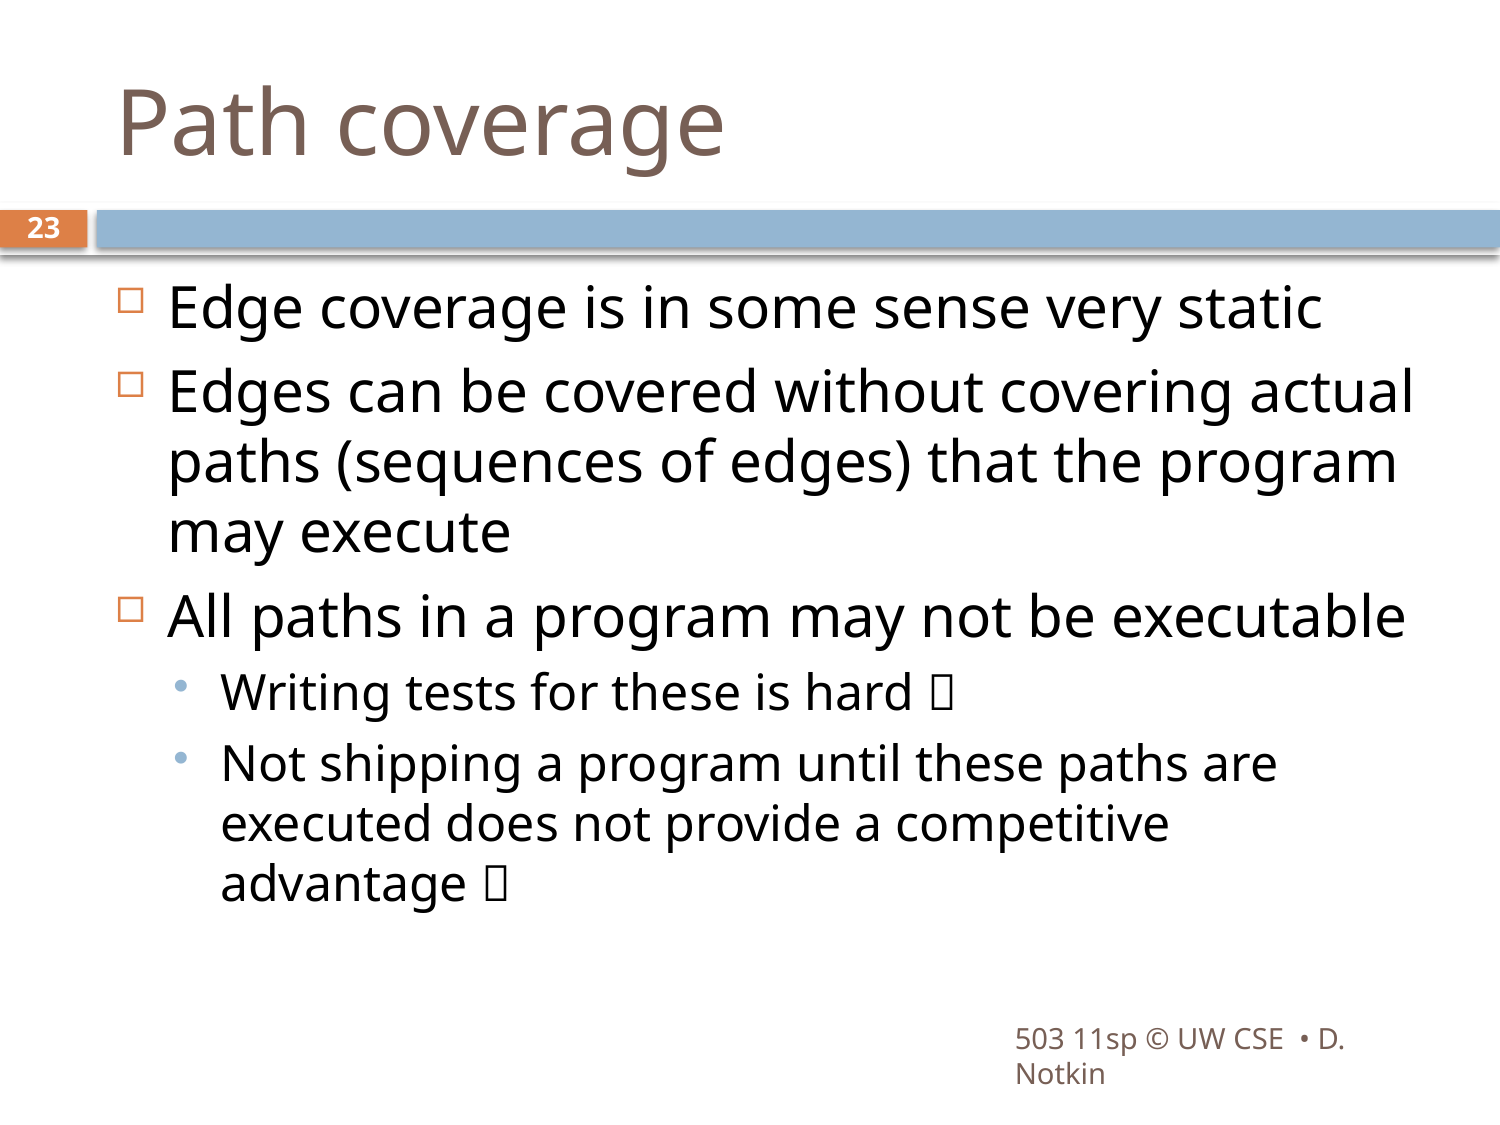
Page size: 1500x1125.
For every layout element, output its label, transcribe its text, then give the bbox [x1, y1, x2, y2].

title Path coverage [100, 37, 1438, 200]
slide_number 23 [0, 208, 88, 249]
slide_number 503 11sp © UW CSE • D. Notkin [999, 1025, 1438, 1085]
list Edge coverage is in some sense very static Edges can be covered without covering actual paths (sequences of edges) that the program may execute All paths in a program may not be executable Writing tests for these is hard  Not shipping a program until these paths are executed does not provide a competitive advantage  [100, 262, 1438, 1005]
